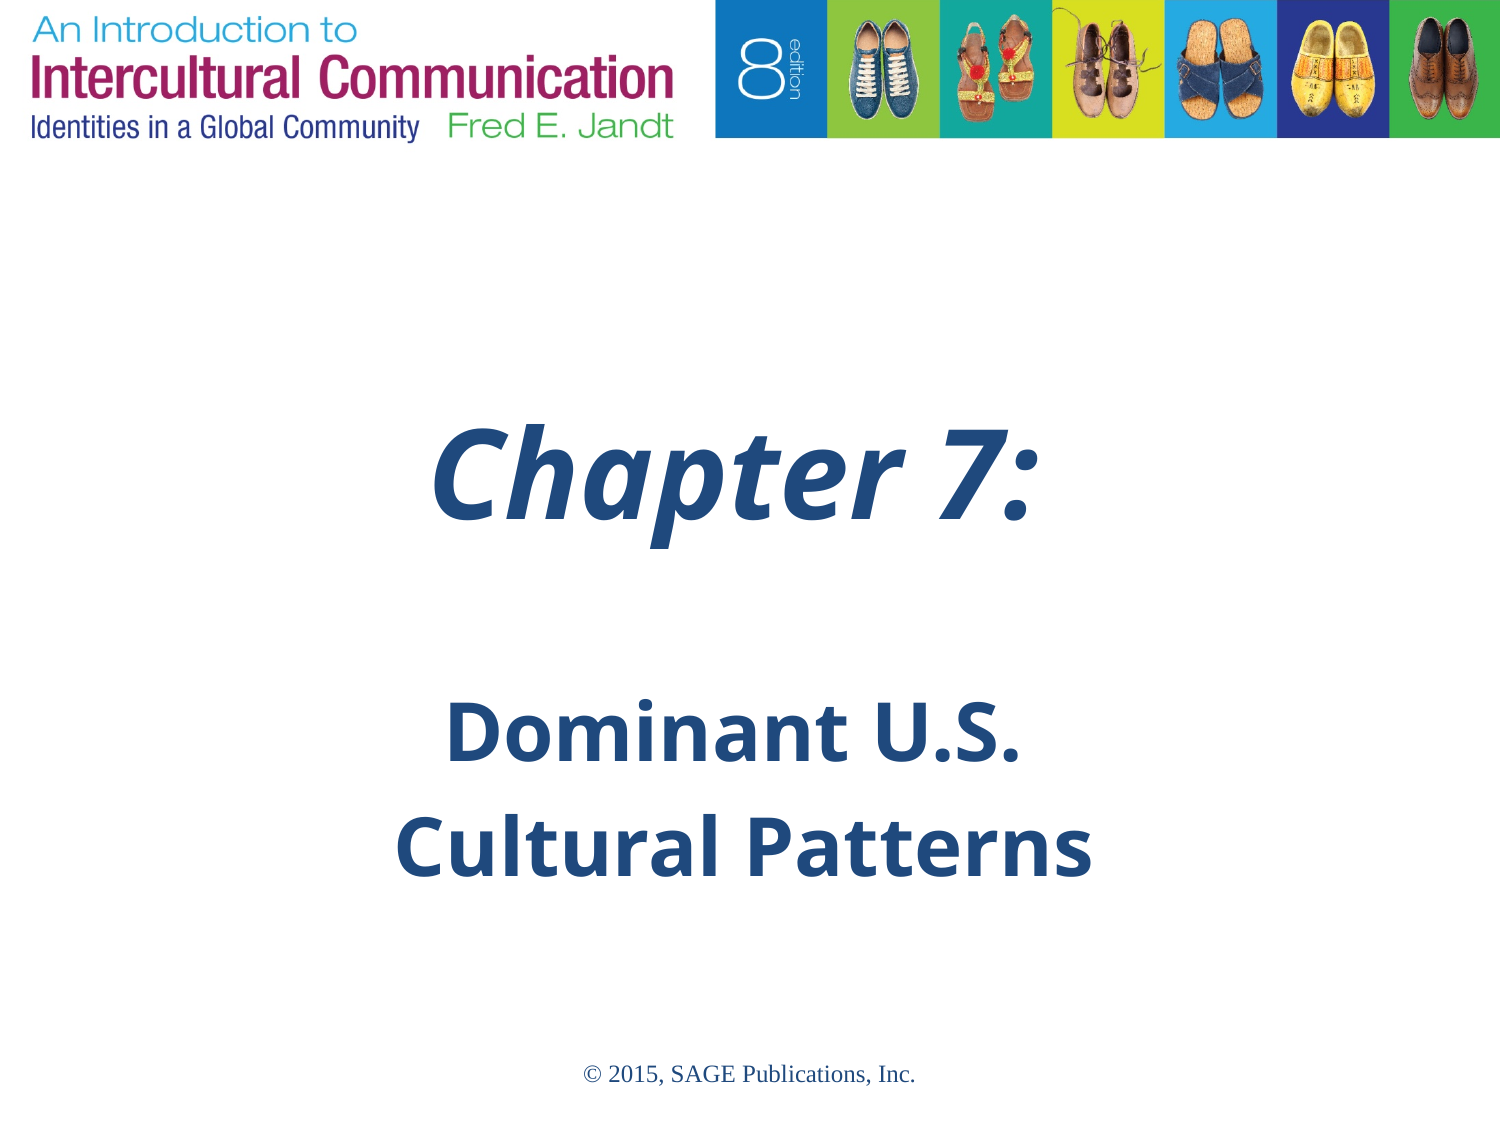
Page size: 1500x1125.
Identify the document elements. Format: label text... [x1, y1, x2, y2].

subtitle Dominant U.S. Cultural Patterns [174, 575, 1313, 900]
picture [0, 0, 1500, 1125]
title Chapter 7: [112, 349, 1388, 591]
footer © 2015, SAGE Publications, Inc. [512, 1042, 988, 1103]
